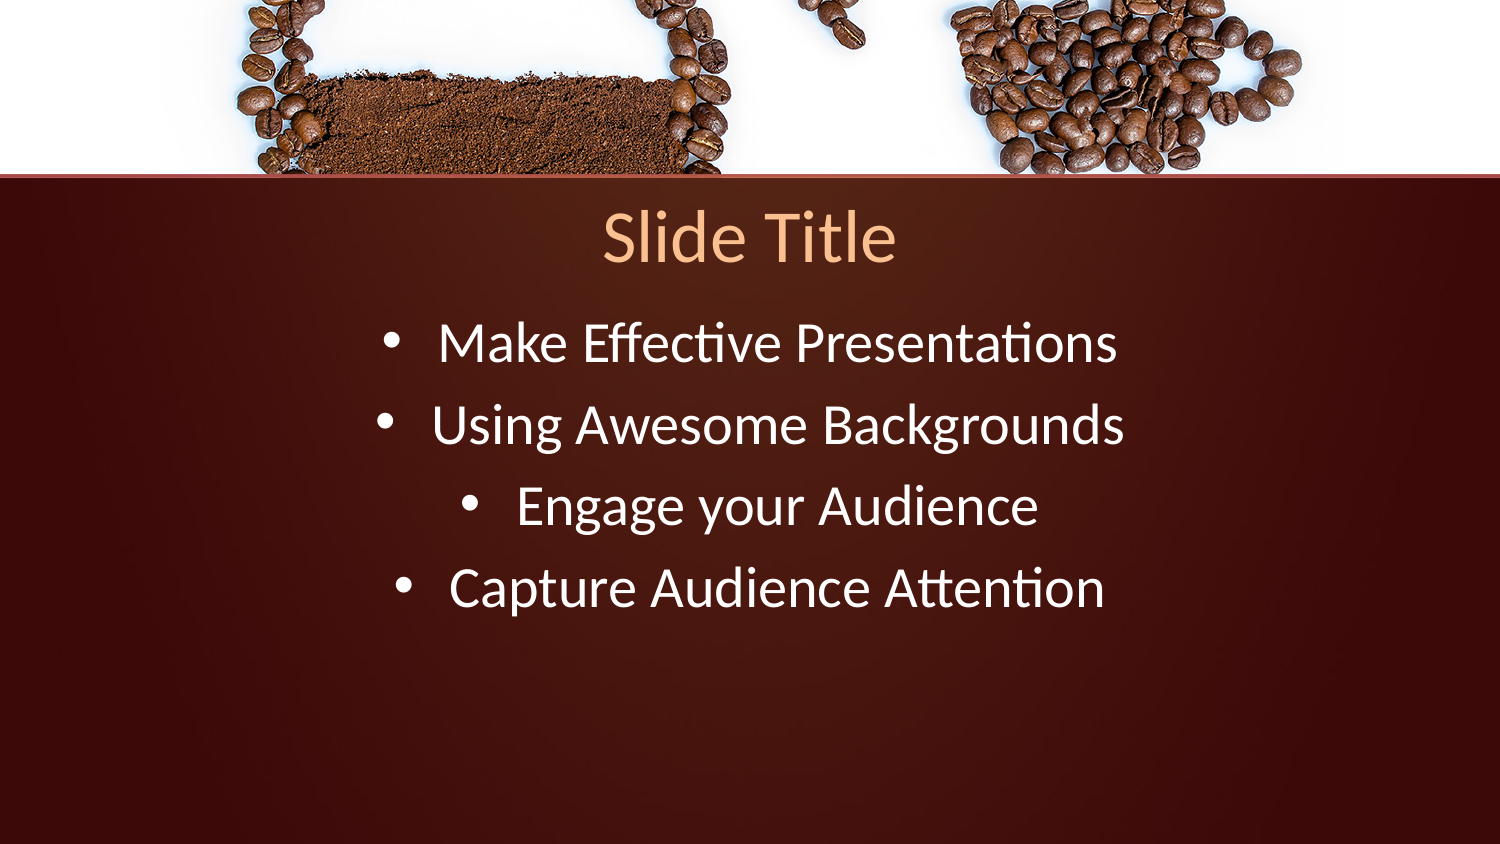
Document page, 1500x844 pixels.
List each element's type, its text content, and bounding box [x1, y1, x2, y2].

picture [0, 0, 1500, 844]
list Make Effective Presentations Using Awesome Backgrounds Engage your Audience Capture Audience Attention [73, 296, 1427, 773]
title Slide Title [73, 171, 1427, 293]
